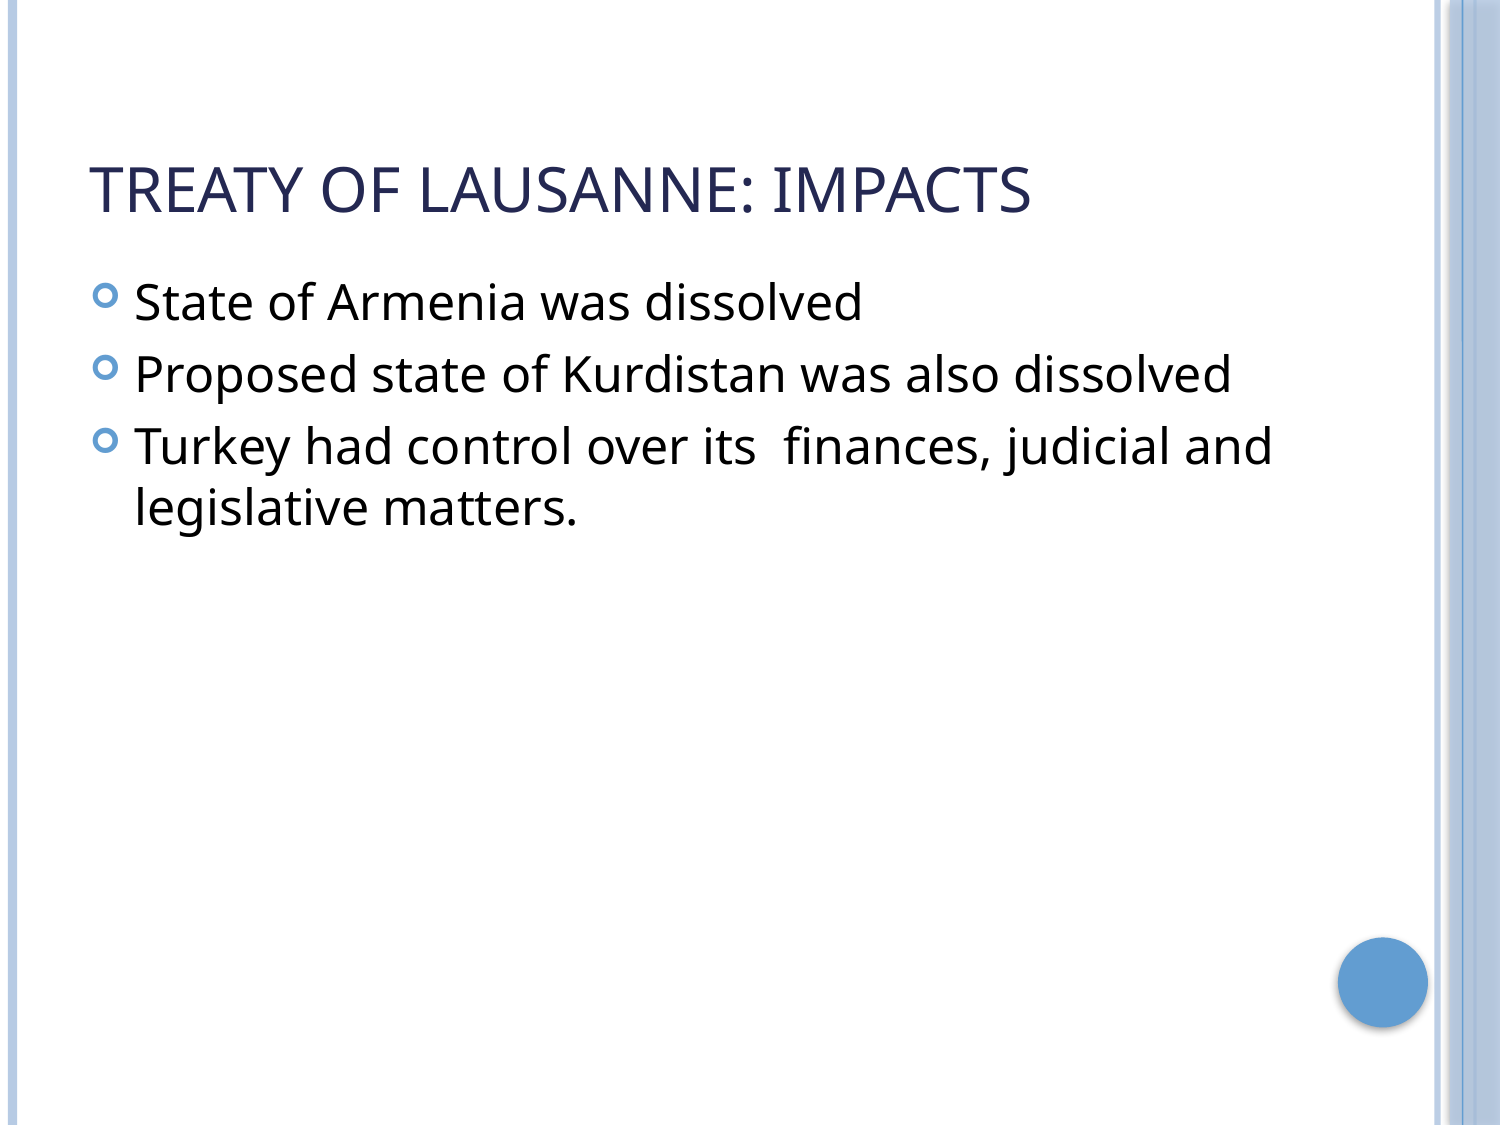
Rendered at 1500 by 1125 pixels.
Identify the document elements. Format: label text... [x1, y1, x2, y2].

title Treaty of Lausanne: Impacts [75, 45, 1300, 233]
list State of Armenia was dissolved Proposed state of Kurdistan was also dissolved Turkey had control over its finances, judicial and legislative matters. [75, 262, 1300, 1062]
